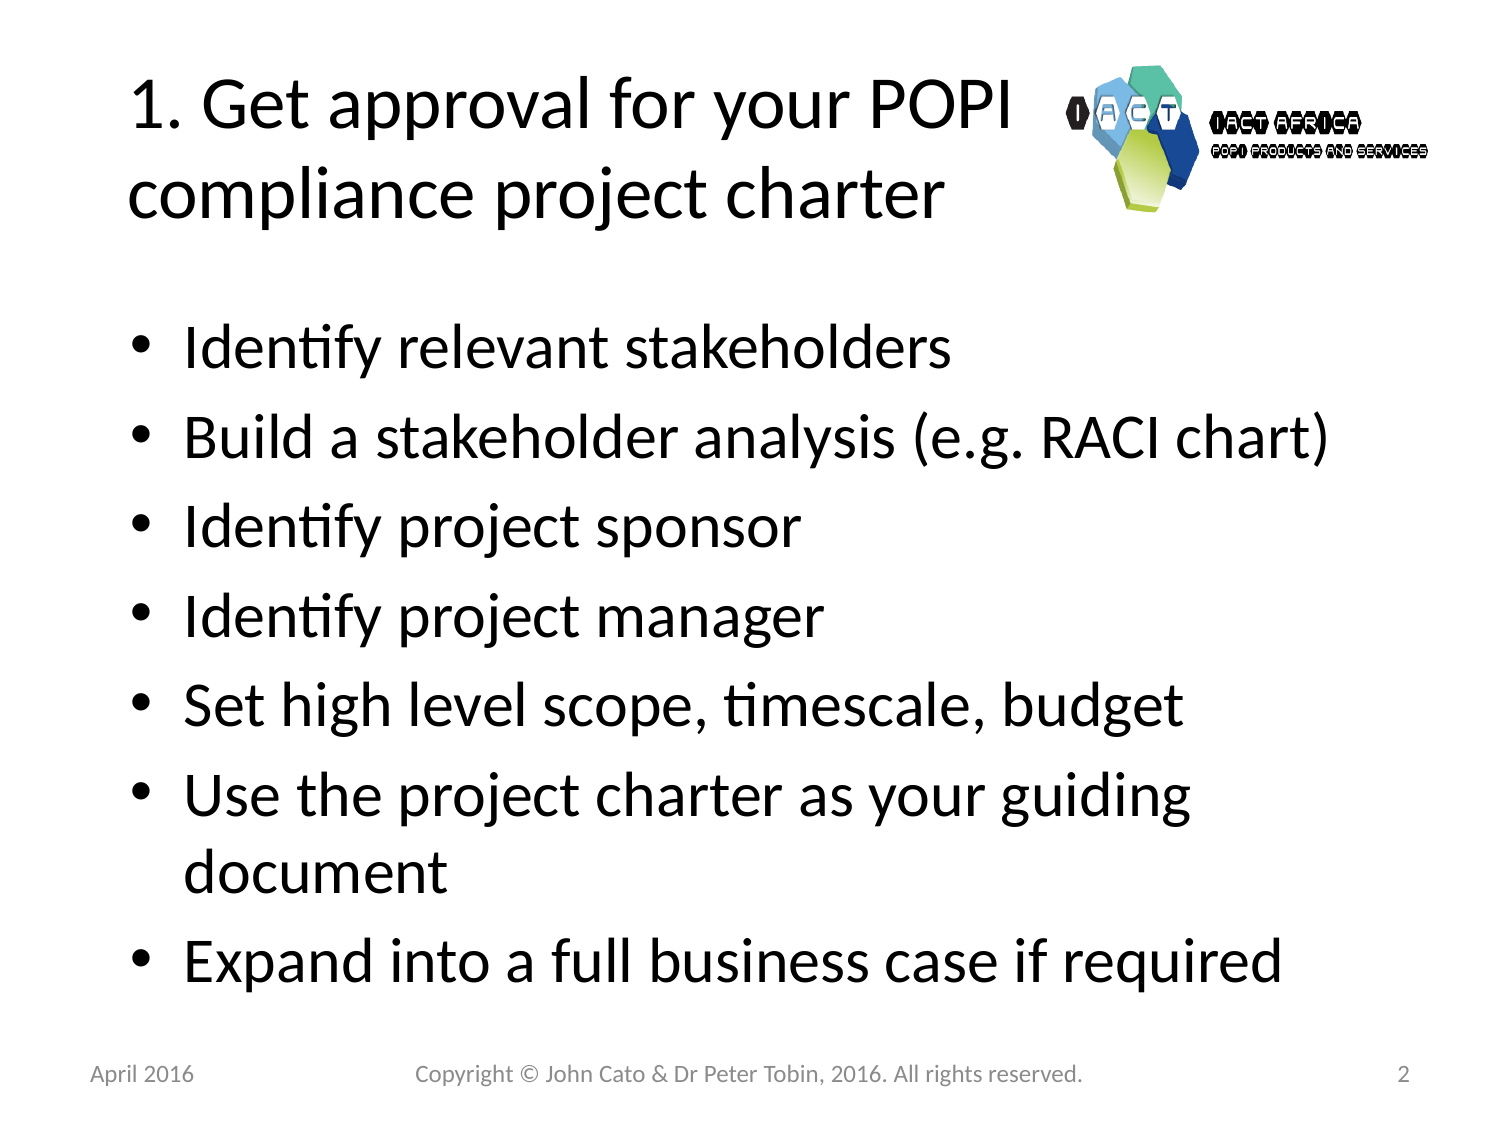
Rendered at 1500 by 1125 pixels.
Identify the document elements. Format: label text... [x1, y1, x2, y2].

picture [1062, 62, 1438, 213]
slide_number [75, 1042, 399, 1103]
list Identify relevant stakeholders Build a stakeholder analysis (e.g. RACI chart) Identify project sponsor Identify project manager Set high level scope, timescale, budget Use the project charter as your guiding document Expand into a full business case if required [114, 297, 1409, 1012]
slide_number 2 [1100, 1042, 1425, 1103]
footer Copyright © John Cato & Dr Peter Tobin, 2016. All rights reserved. [399, 1042, 1100, 1103]
title 1. Get approval for your POPI compliance project charter [112, 35, 1407, 253]
